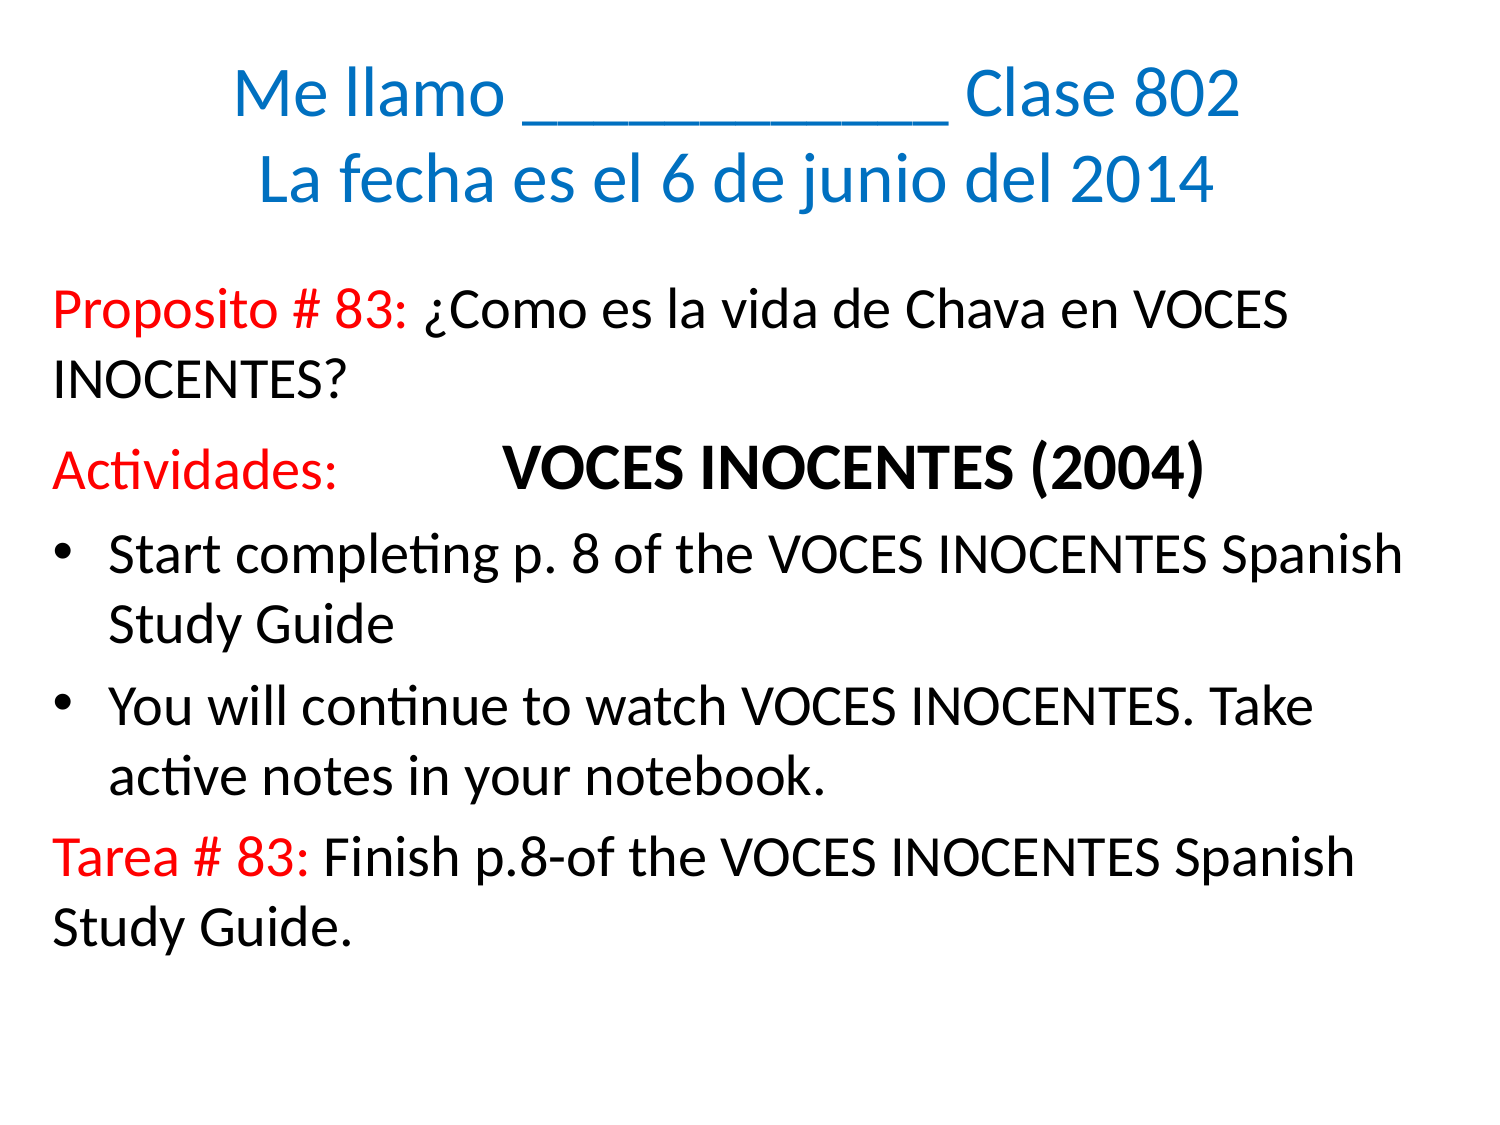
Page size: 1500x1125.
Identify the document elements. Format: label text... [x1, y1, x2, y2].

list Proposito # 83: ¿Como es la vida de Chava en VOCES INOCENTES? Actividades: VOCES INOCENTES (2004) Start completing p. 8 of the VOCES INOCENTES Spanish Study Guide You will continue to watch VOCES INOCENTES. Take active notes in your notebook. Tarea # 83: Finish p.8-of the VOCES INOCENTES Spanish Study Guide. [37, 262, 1475, 1025]
title Me llamo ____________ Clase 802 La fecha es el 6 de junio del 2014 [62, 37, 1413, 225]
